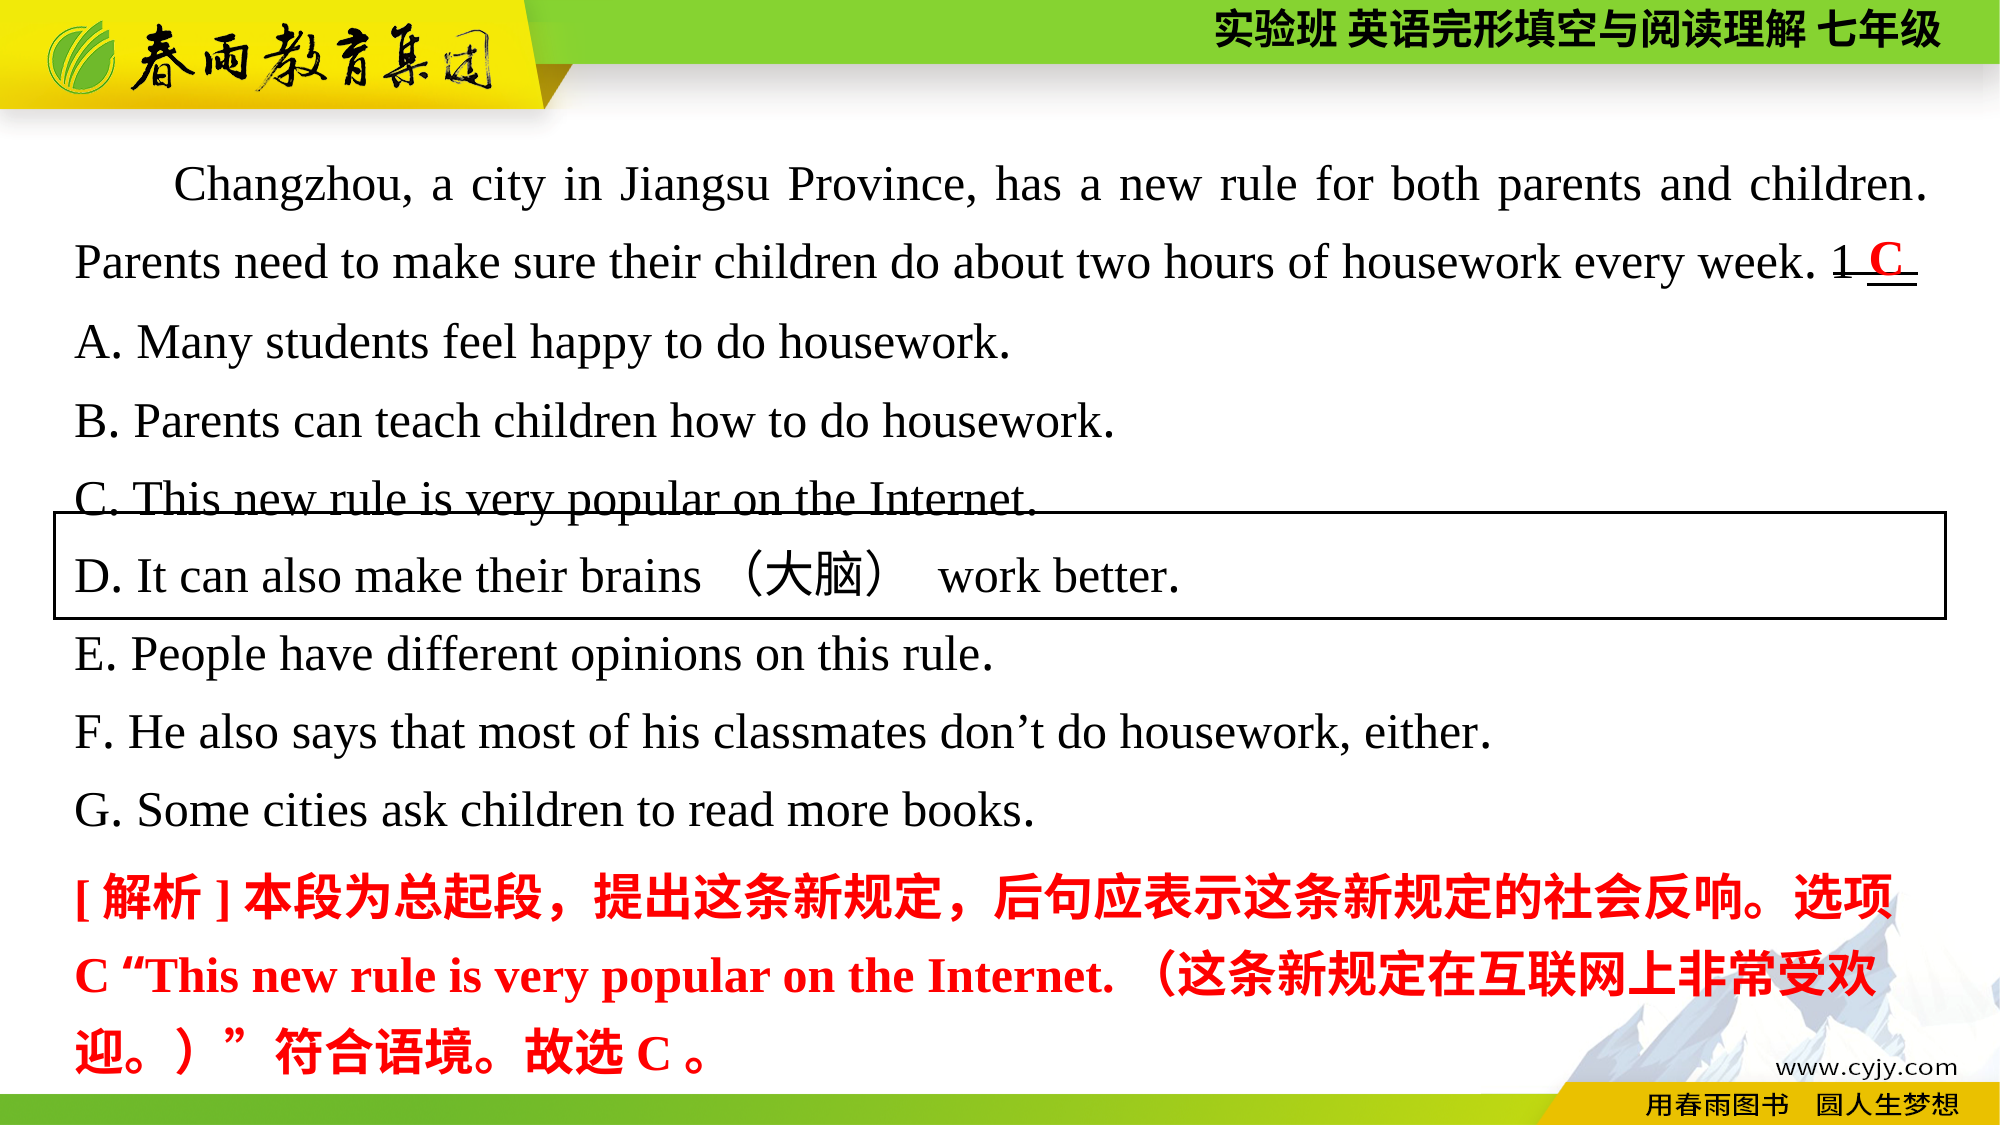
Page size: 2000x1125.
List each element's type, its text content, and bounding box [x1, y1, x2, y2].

text_box [54, 512, 1946, 619]
list Changzhou, a city in Jiangsu Province, has a new rule for both parents and children. Parents need to make sure their children do about two hours of housework every week. 1 [59, 125, 1944, 283]
text_box A. Many students feel happy to do housework. B. Parents can teach children how to do housework. C. This new rule is very popular on the Internet. D. It can also make their brains（大脑） work better. E. People have different opinions on this rule. F. He also says that most of his classmates don’t do housework, either. G. Some cities ask children to read more books. [59, 283, 1944, 512]
text_box C [1854, 200, 1920, 283]
text_box [解析]本段为总起段，提出这条新规定，后句应表示这条新规定的社会反响。选项C “This new rule is very popular on the Internet.（这条新规定在互联网上非常受欢 迎。）”符合语境。故选C。 [59, 845, 1944, 1089]
picture [0, 0, 2000, 1125]
text_box A. Many students feel happy to do housework. B. Parents can teach children how to do housework. C. This new rule is very popular on the Internet. D. It can also make their brains（大脑） work better. E. People have different opinions on this rule. F. He also says that most of his classmates don’t do housework, either. G. Some cities ask children to read more books. [59, 619, 1944, 845]
